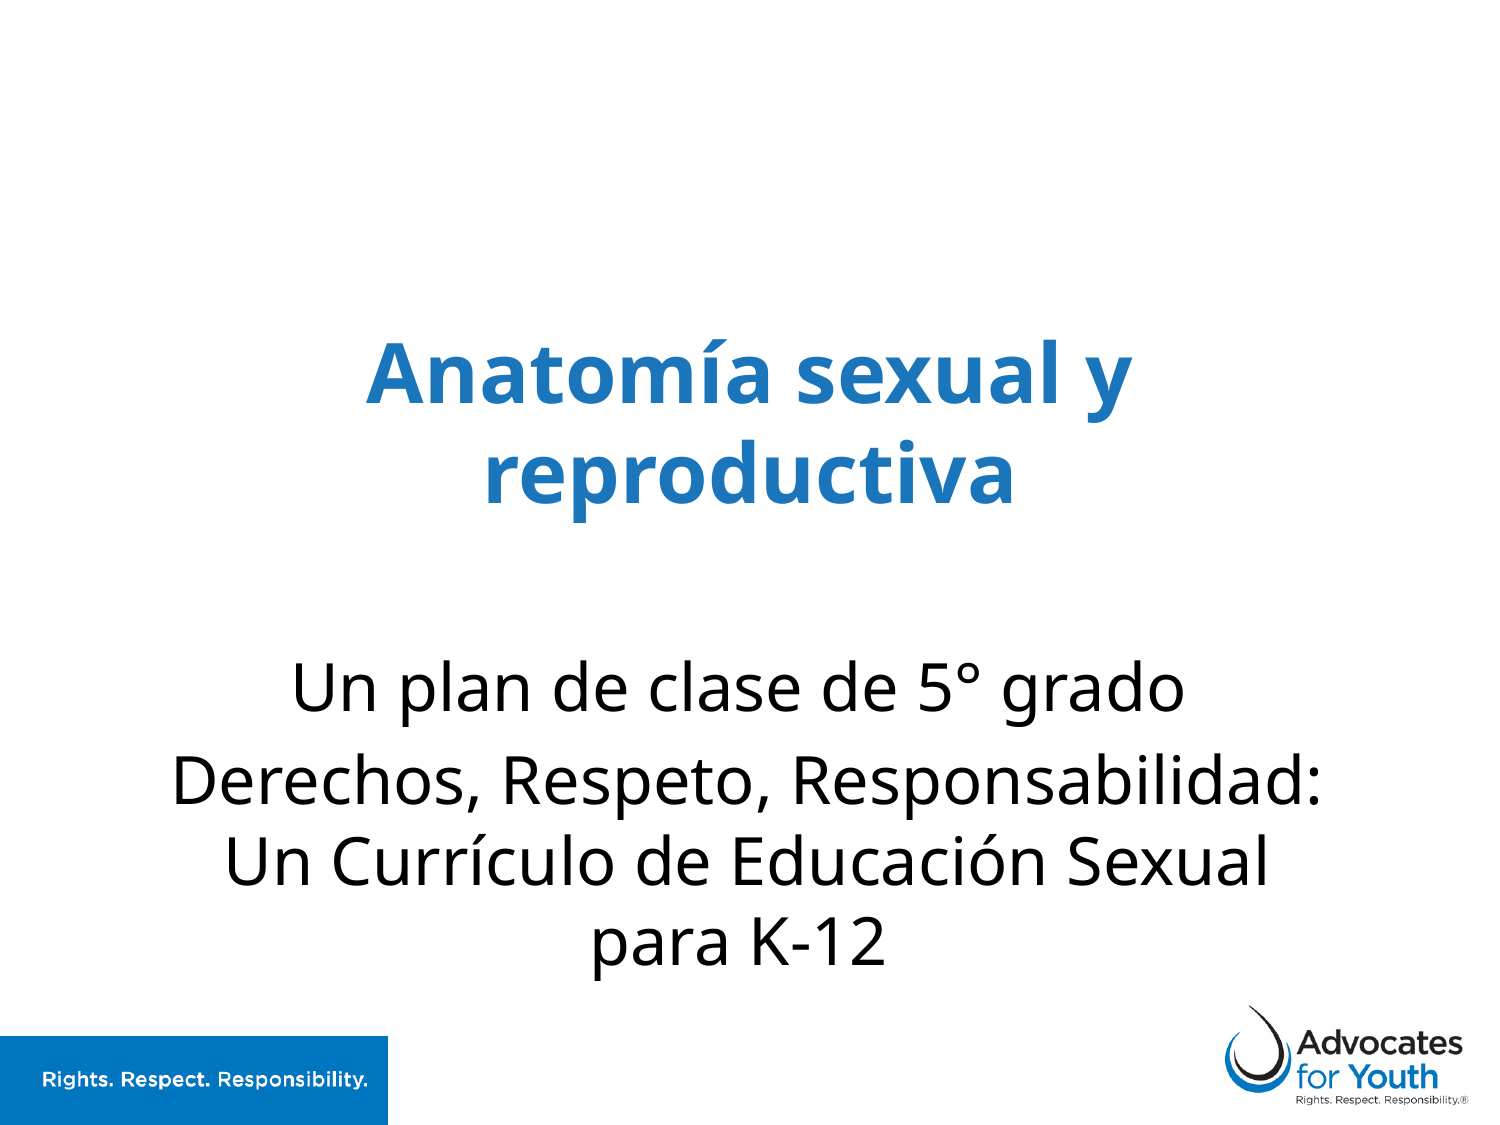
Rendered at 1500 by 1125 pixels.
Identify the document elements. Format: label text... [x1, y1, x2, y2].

picture [0, 1036, 388, 1125]
subtitle Un plan de clase de 5° grado Derechos, Respeto, Responsabilidad: Un Currículo de Educación Sexual para K-12 [145, 637, 1350, 925]
title Anatomía sexual y reproductiva [112, 349, 1388, 591]
picture [1199, 990, 1500, 1125]
